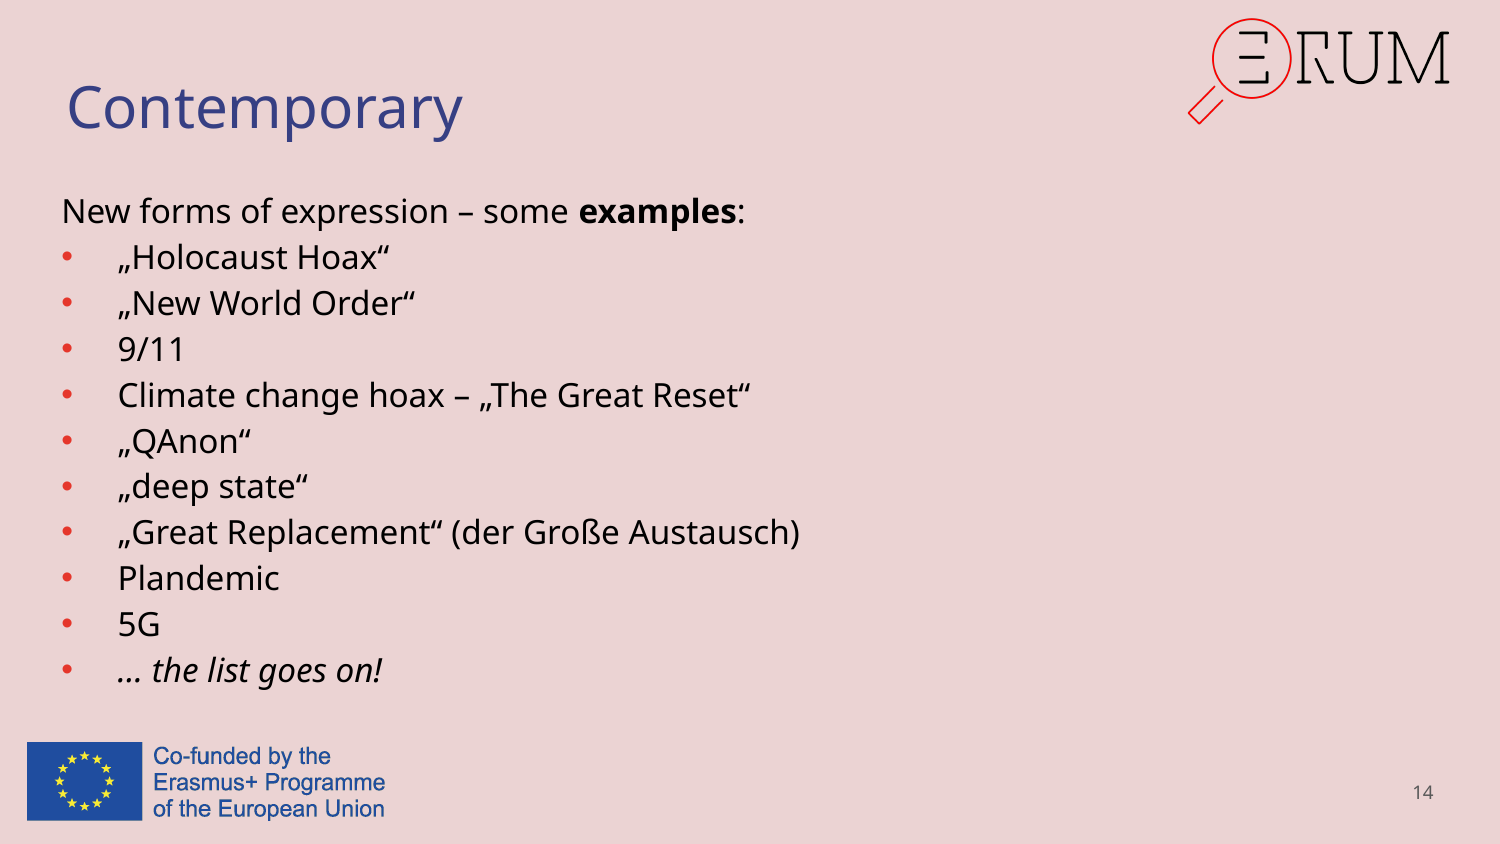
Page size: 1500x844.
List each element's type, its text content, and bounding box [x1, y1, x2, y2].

title Contemporary [51, 55, 1168, 150]
picture [1136, 0, 1500, 137]
list New forms of expression – some examples: „Holocaust Hoax“ „New World Order“ 9/11 Climate change hoax – „The Great Reset“ „QAnon“ „deep state“ „Great Replacement“ (der Große Austausch) Plandemic 5G … the list goes on! [27, 169, 1449, 729]
slide_number 14 [1358, 761, 1449, 826]
picture [27, 742, 385, 821]
